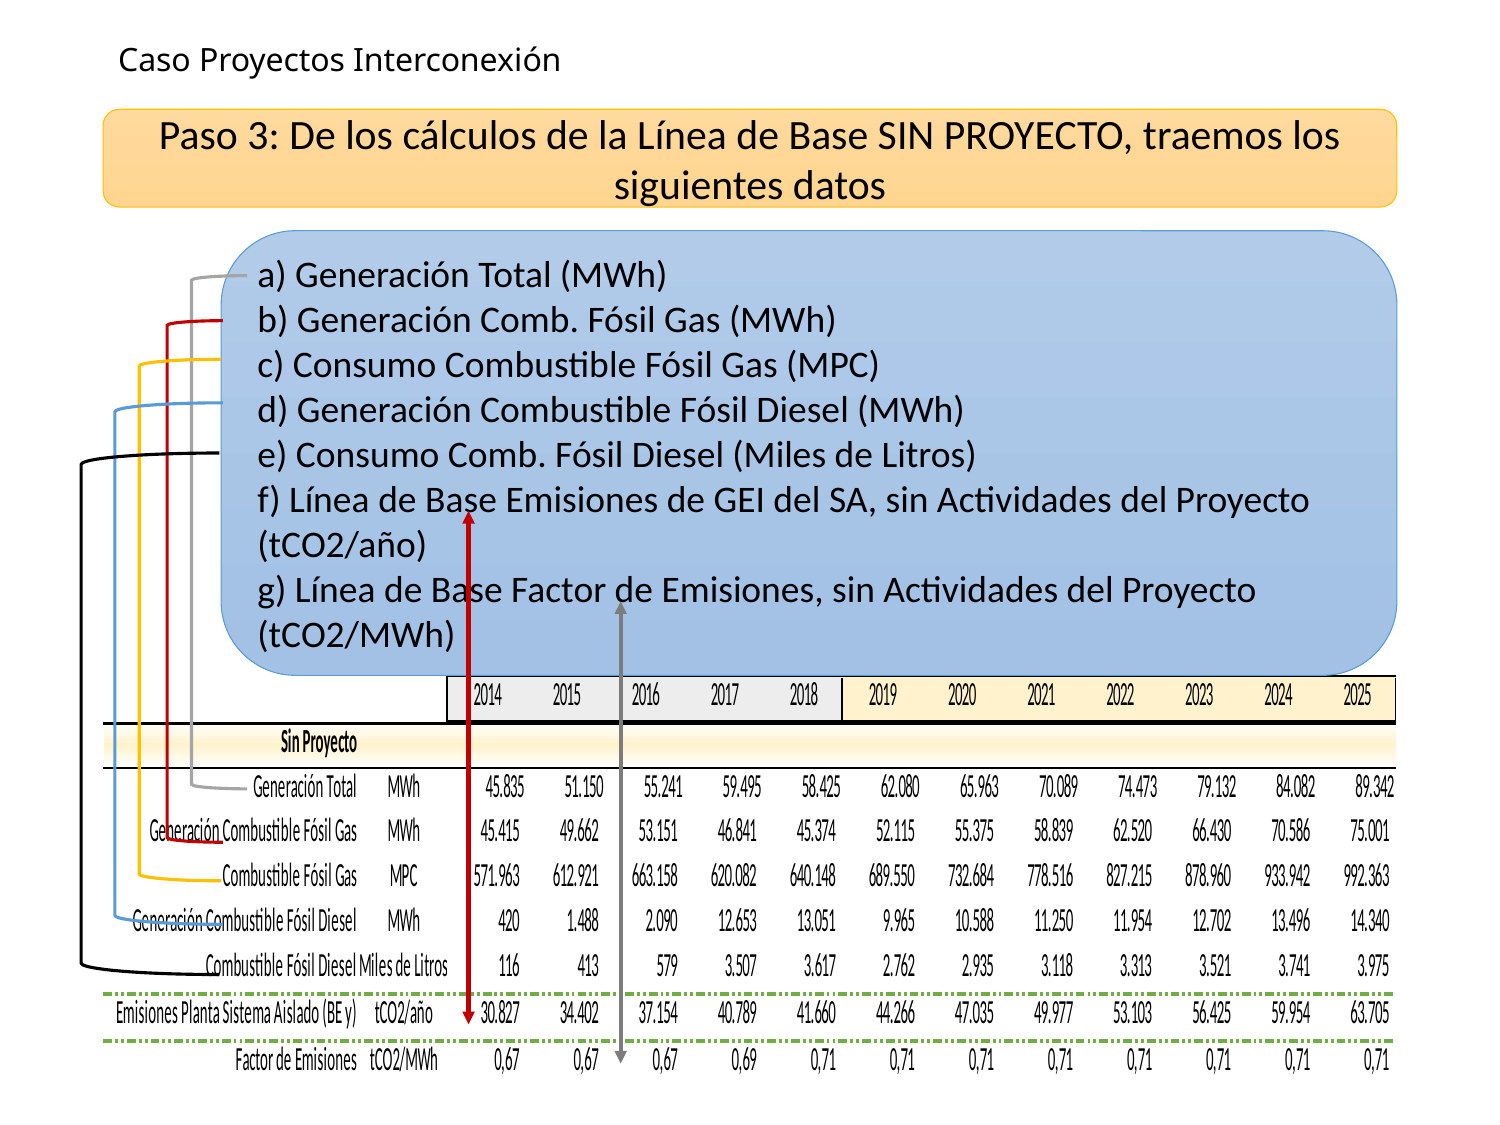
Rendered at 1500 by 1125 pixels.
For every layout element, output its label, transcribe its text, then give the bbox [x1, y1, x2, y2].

text_box [138, 358, 222, 405]
text_box [166, 320, 223, 402]
text_box Paso 3: De los cálculos de la Línea de Base SIN PROYECTO, traemos los siguientes datos [102, 108, 1398, 208]
title Caso Proyectos Interconexión [103, 35, 1397, 86]
text_box [190, 274, 248, 675]
text_box a) Generación Total (MWh) b) Generación Comb. Fósil Gas (MWh) c) Consumo Combustible Fósil Gas (MPC) d) Generación Combustible Fósil Diesel (MWh) e) Consumo Comb. Fósil Diesel (Miles de Litros) f) Línea de Base Emisiones de GEI del SA, sin Actividades del Proyecto (tCO2/año) g) Línea de Base Factor de Emisiones, sin Actividades del Proyecto (tCO2/MWh) [227, 230, 1398, 675]
text_box [114, 402, 223, 675]
text_box [80, 452, 220, 970]
picture [103, 675, 1397, 1089]
